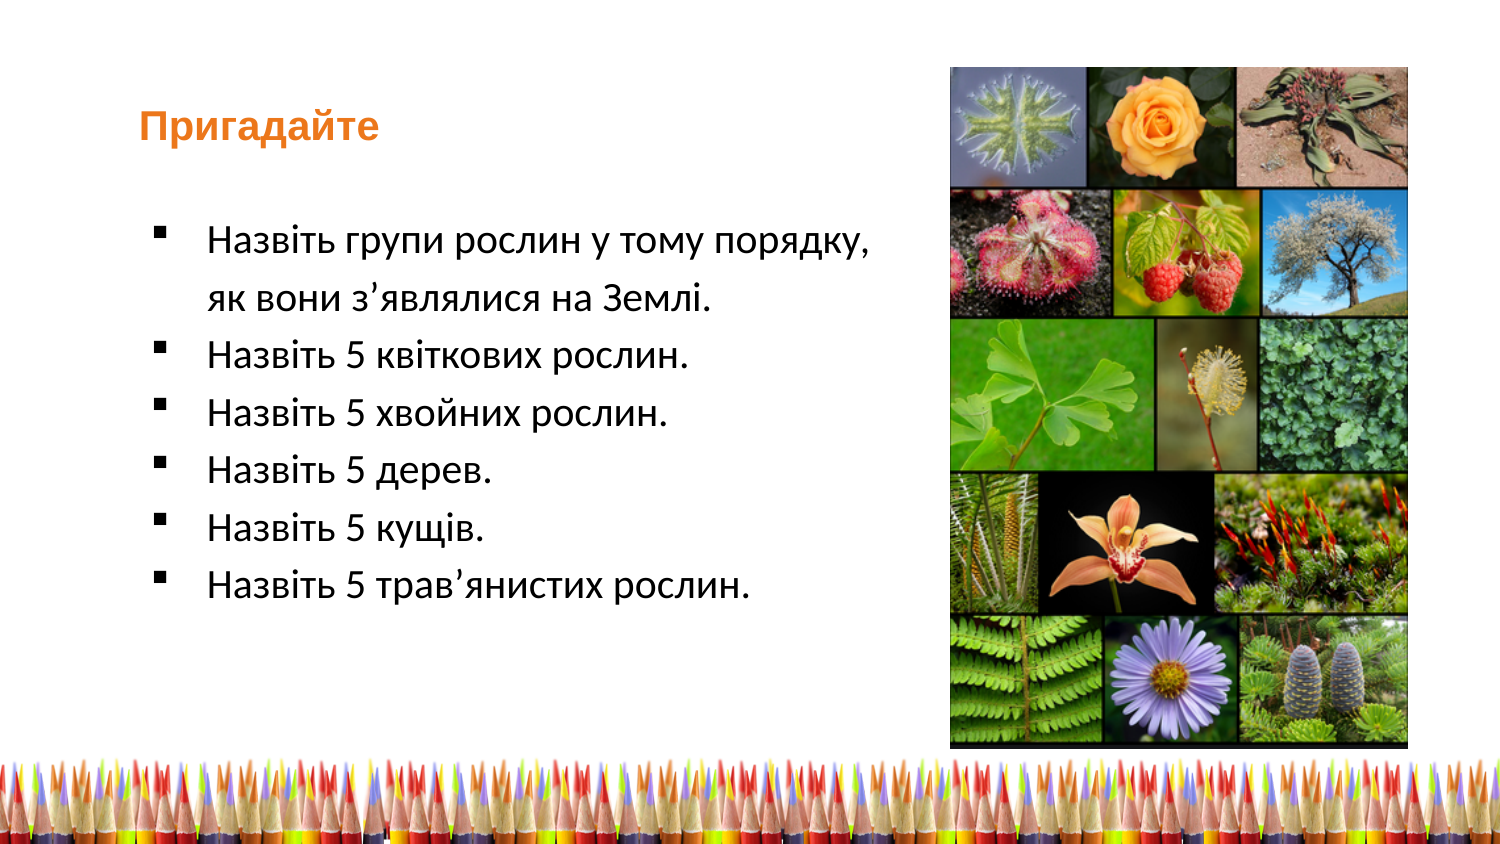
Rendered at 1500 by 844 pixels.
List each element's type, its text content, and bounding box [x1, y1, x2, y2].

text_box Пригадайте [123, 91, 809, 156]
text_box Назвіть групи рослин у тому порядку, як вони з’являлися на Землі. Назвіть 5 квіткових рослин. Назвіть 5 хвойних рослин. Назвіть 5 дерев. Назвіть 5 кущів. Назвіть 5 трав’янистих рослин. [135, 197, 892, 615]
picture [0, 756, 1500, 844]
picture [950, 67, 1408, 749]
